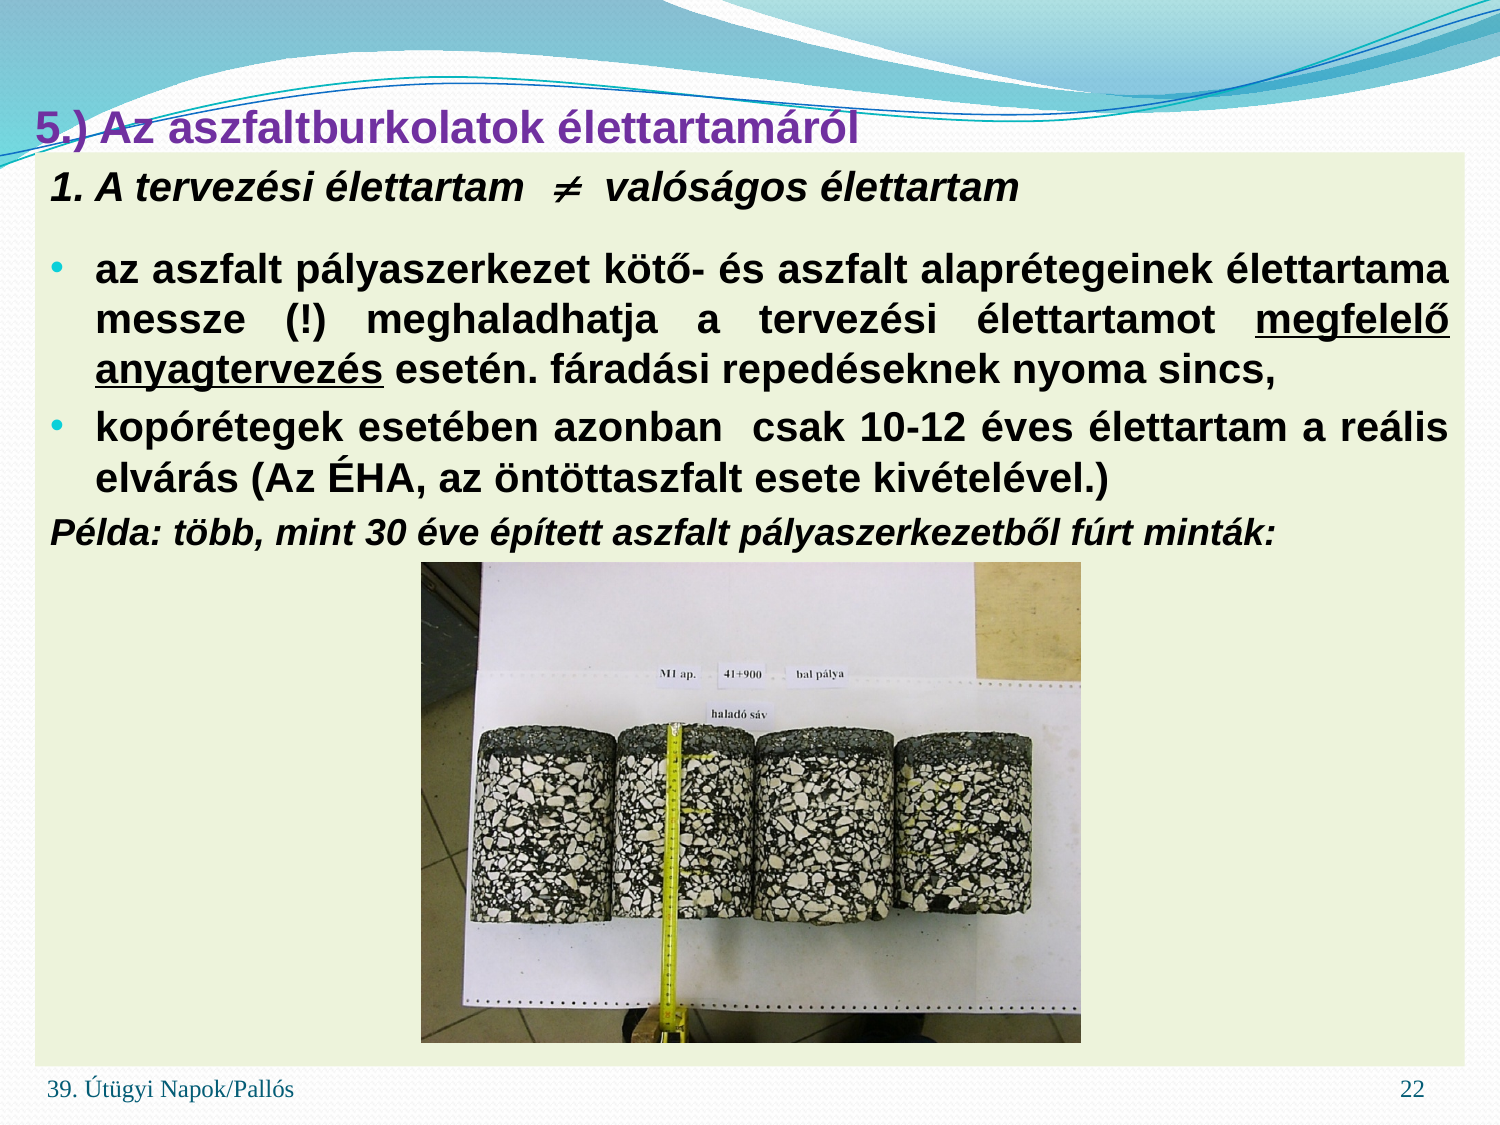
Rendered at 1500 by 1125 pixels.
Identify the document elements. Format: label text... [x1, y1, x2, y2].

picture [421, 562, 1081, 1044]
footer 39. Útügyi Napok/Pallós [46, 1042, 988, 1103]
list 1. A tervezési élettartam  valóságos élettartam az aszfalt pályaszerkezet kötő- és aszfalt alaprétegeinek élettartama messze (!) meghaladhatja a tervezési élettartamot megfelelő anyagtervezés esetén. fáradási repedéseknek nyoma sincs, kopórétegek esetében azonban csak 10-12 éves élettartam a reális elvárás (Az ÉHA, az öntöttaszfalt esete kivételével.) Példa: több, mint 30 éve épített aszfalt pályaszerkezetből fúrt minták: [34, 152, 1466, 1067]
slide_number 22 [1299, 1042, 1425, 1103]
title 5.) Az aszfaltburkolatok élettartamáról [34, 81, 1430, 152]
